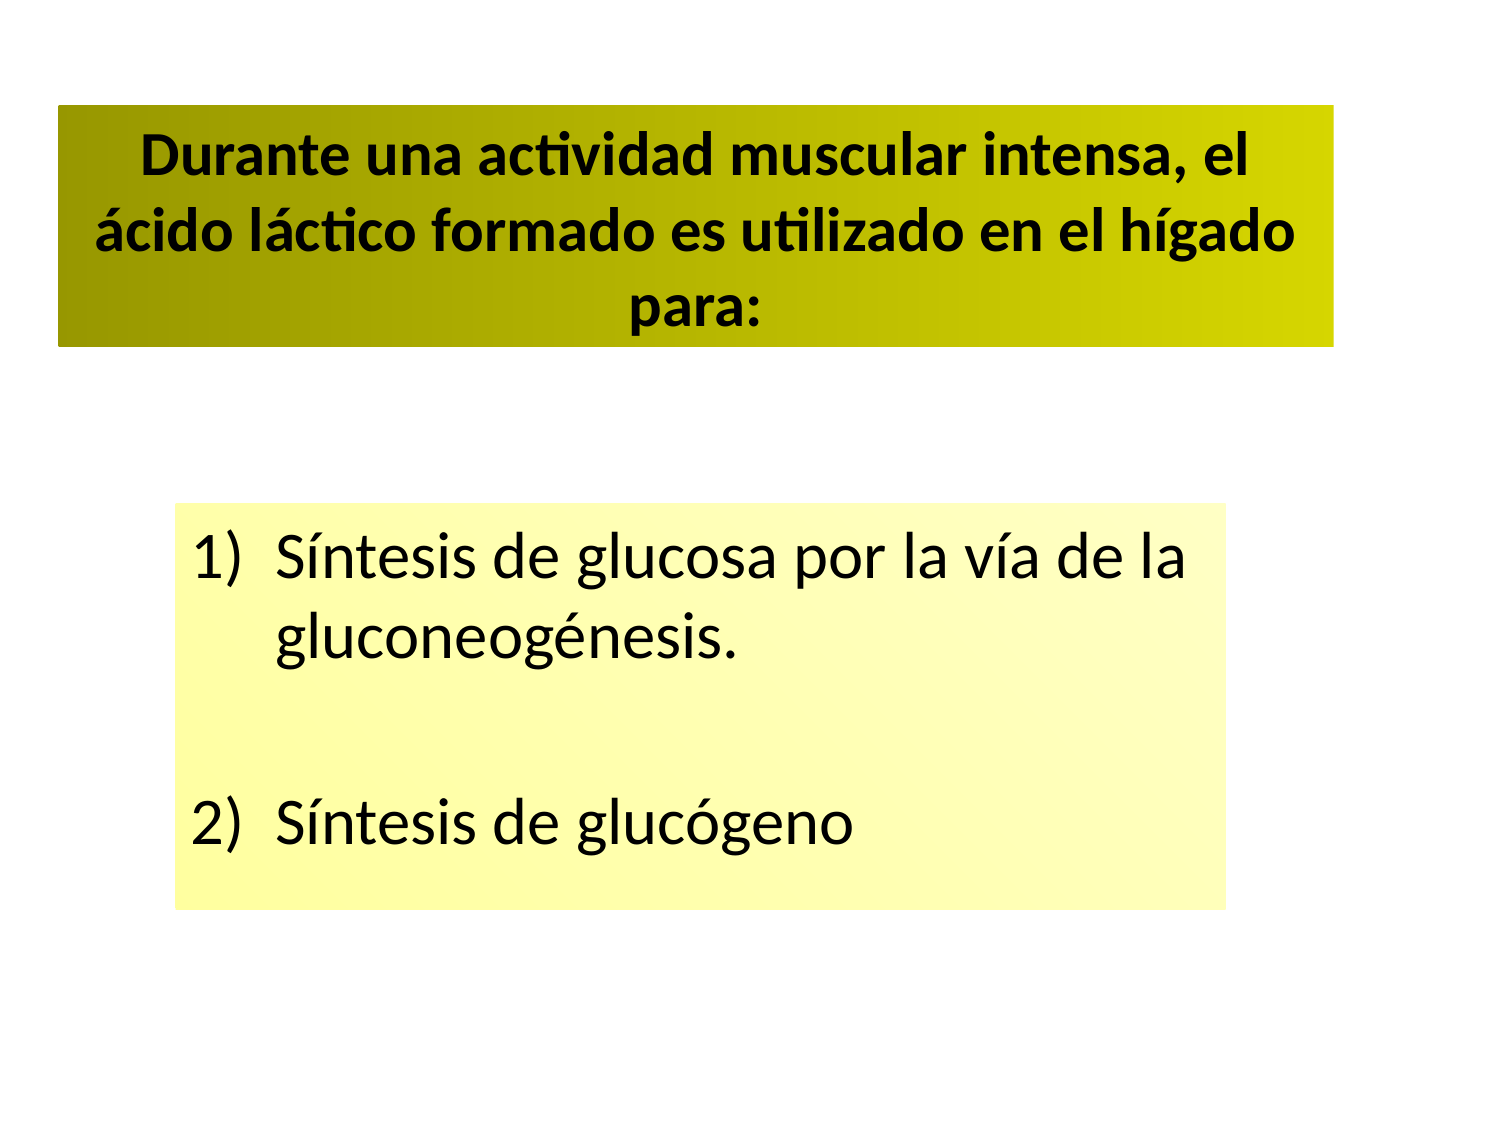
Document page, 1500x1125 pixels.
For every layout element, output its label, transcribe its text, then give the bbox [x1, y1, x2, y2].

title Durante una actividad muscular intensa, el ácido láctico formado es utilizado en el hígado para: [58, 105, 1334, 347]
subtitle Síntesis de glucosa por la vía de la gluconeogénesis. Síntesis de glucógeno [175, 503, 1226, 910]
